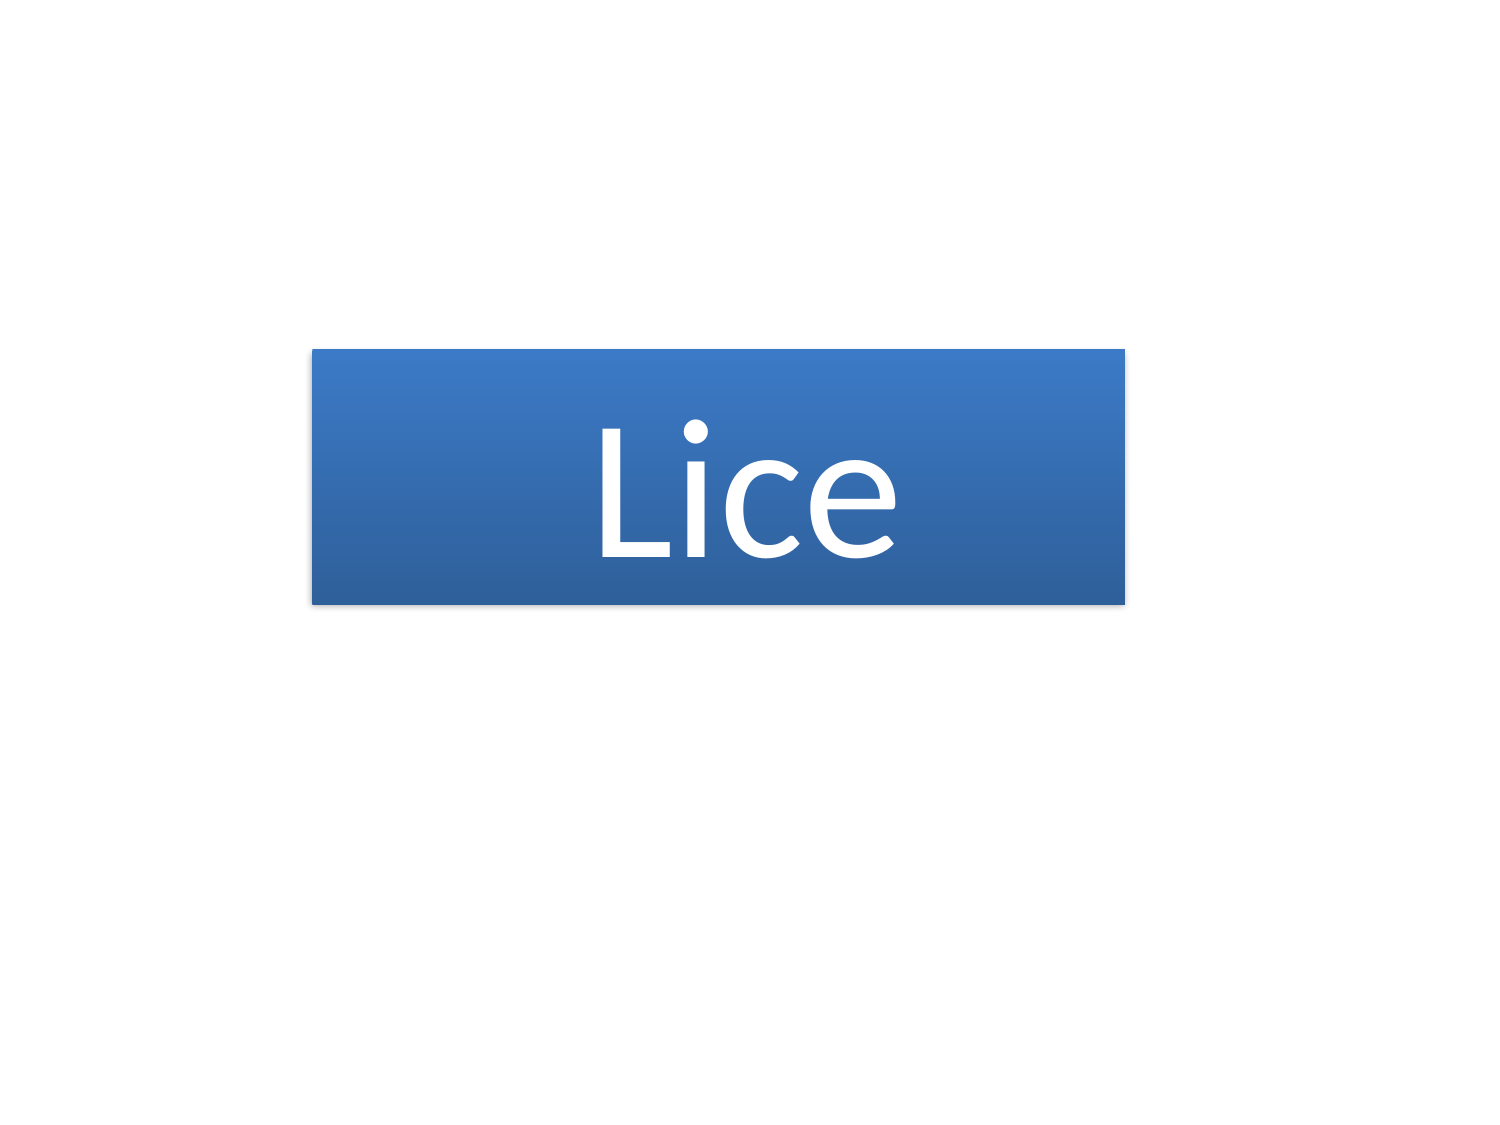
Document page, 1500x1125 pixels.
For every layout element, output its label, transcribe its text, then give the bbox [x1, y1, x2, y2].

text_box Lice [312, 349, 1125, 605]
text_box [350, 337, 1288, 399]
